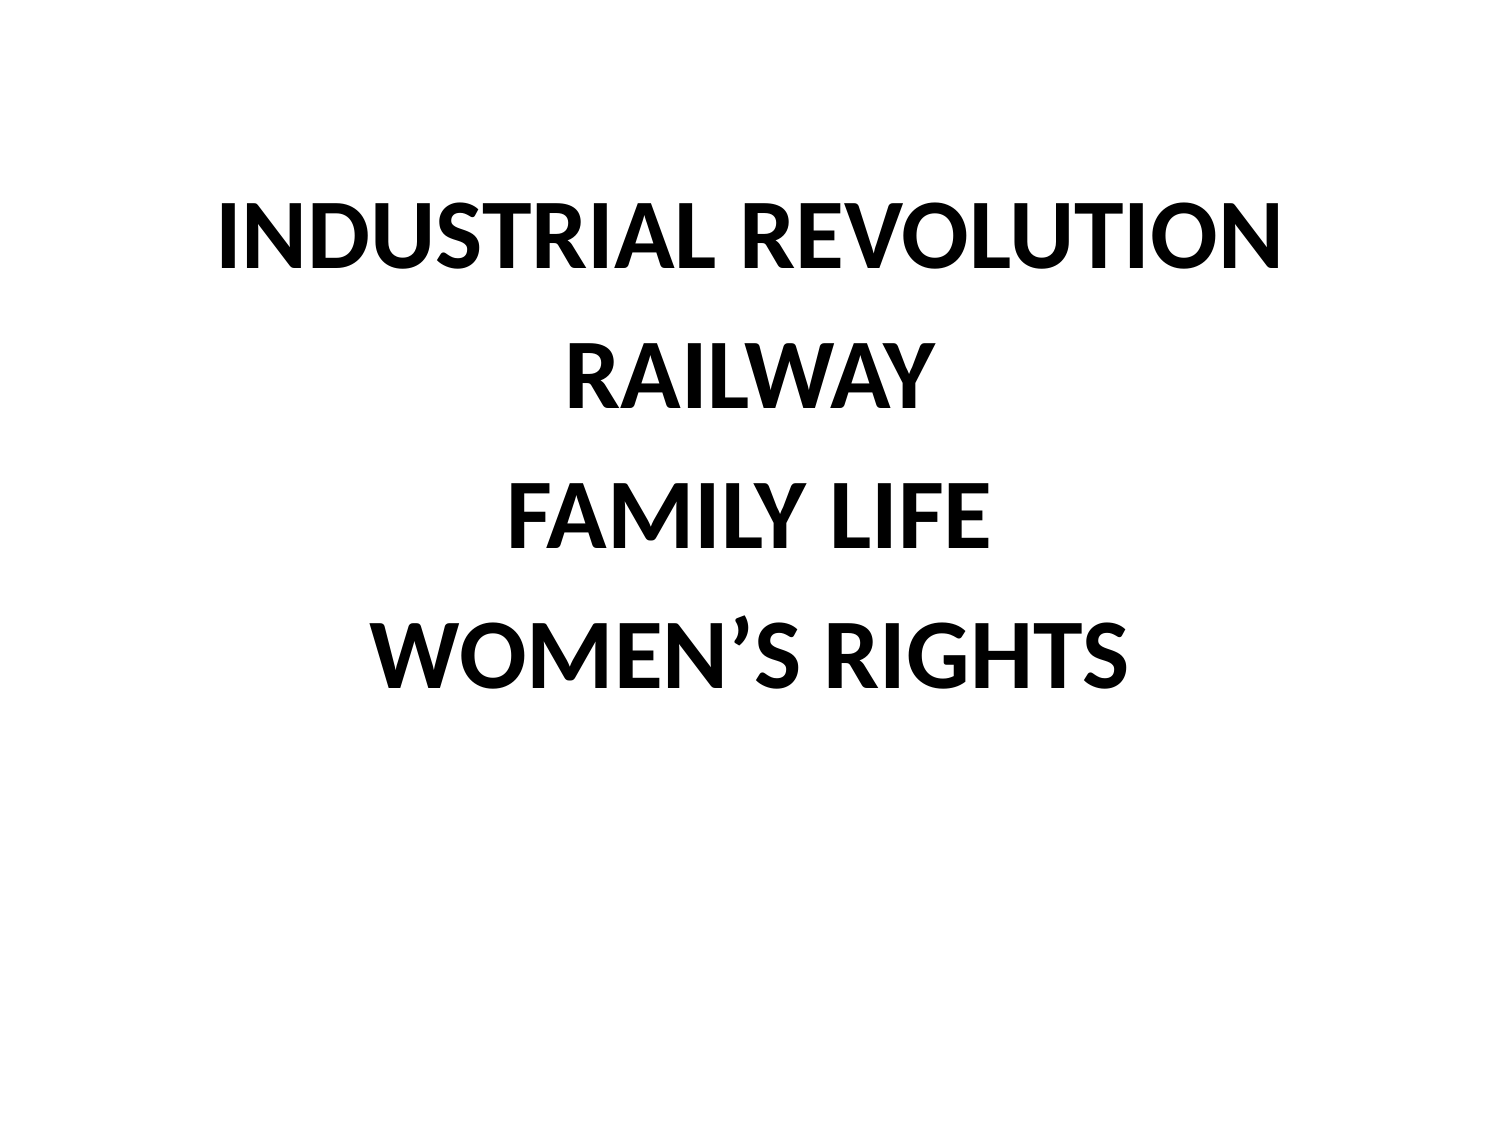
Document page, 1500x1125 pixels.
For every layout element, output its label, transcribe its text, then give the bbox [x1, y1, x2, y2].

subtitle INDUSTRIAL REVOLUTION RAILWAY FAMILY LIFE WOMEN’S RIGHTS [123, 160, 1376, 1035]
